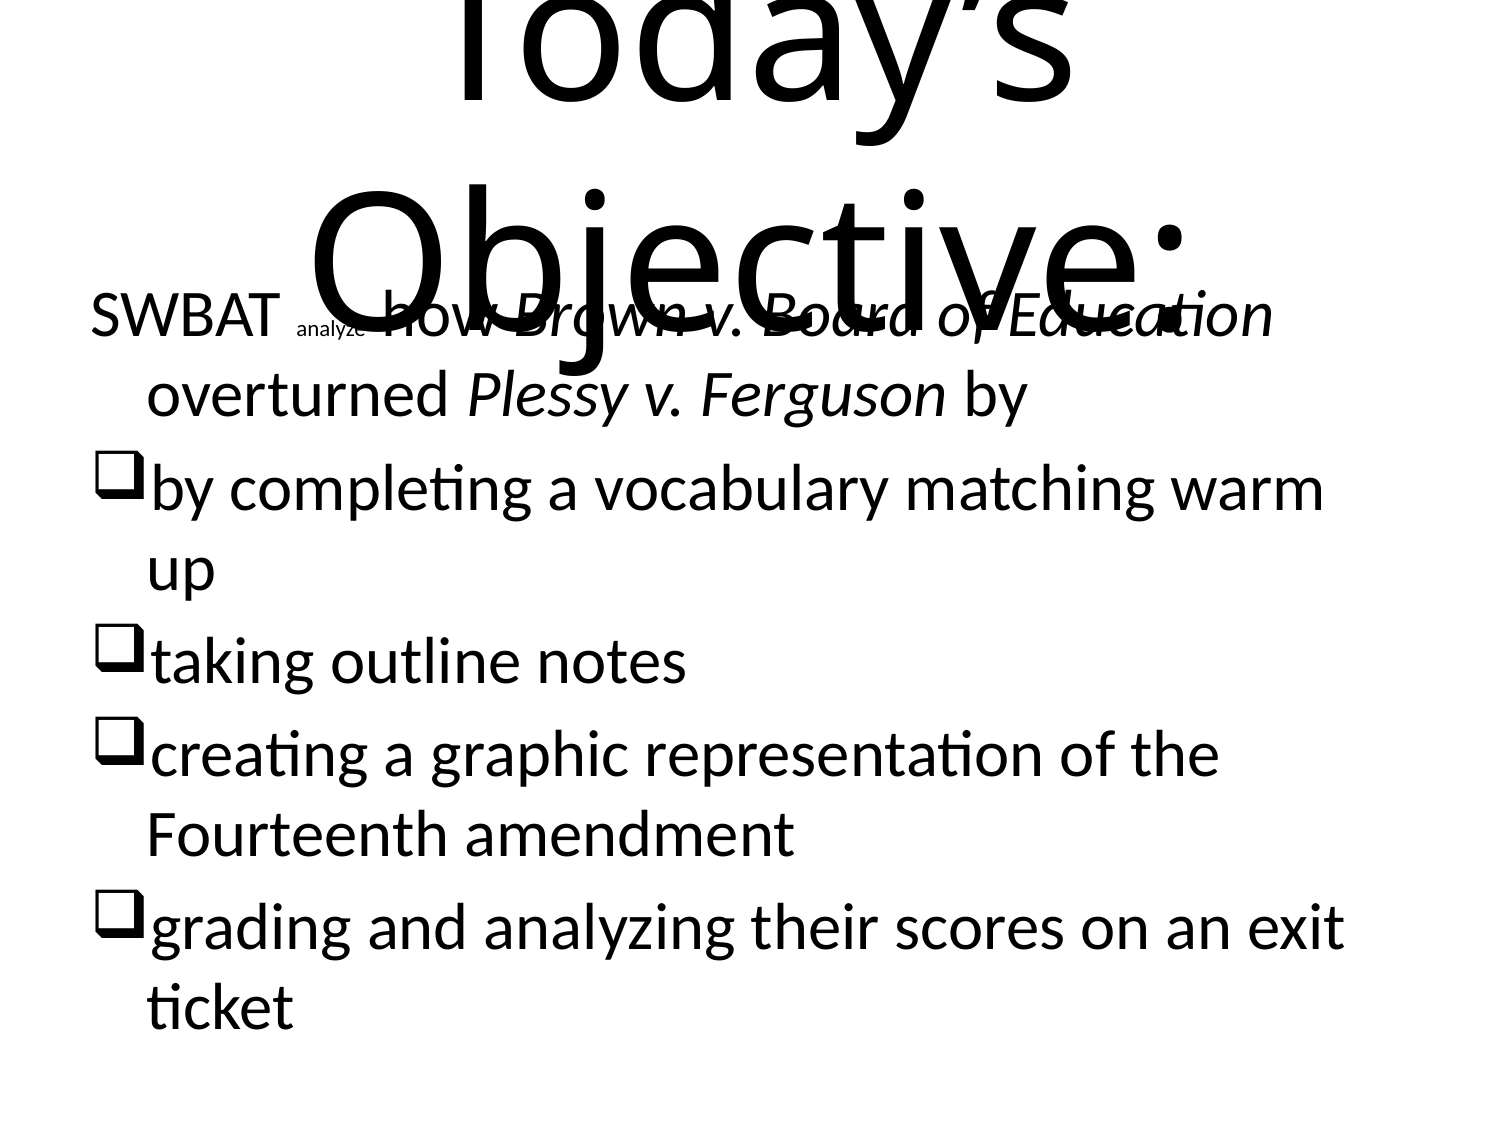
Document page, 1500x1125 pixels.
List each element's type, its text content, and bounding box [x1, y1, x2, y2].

list SWBAT analyze how Brown v. Board of Education overturned Plessy v. Ferguson by by completing a vocabulary matching warm up taking outline notes creating a graphic representation of the Fourteenth amendment grading and analyzing their scores on an exit ticket [74, 262, 1426, 1006]
title Today’s Objective: [74, 44, 1426, 233]
